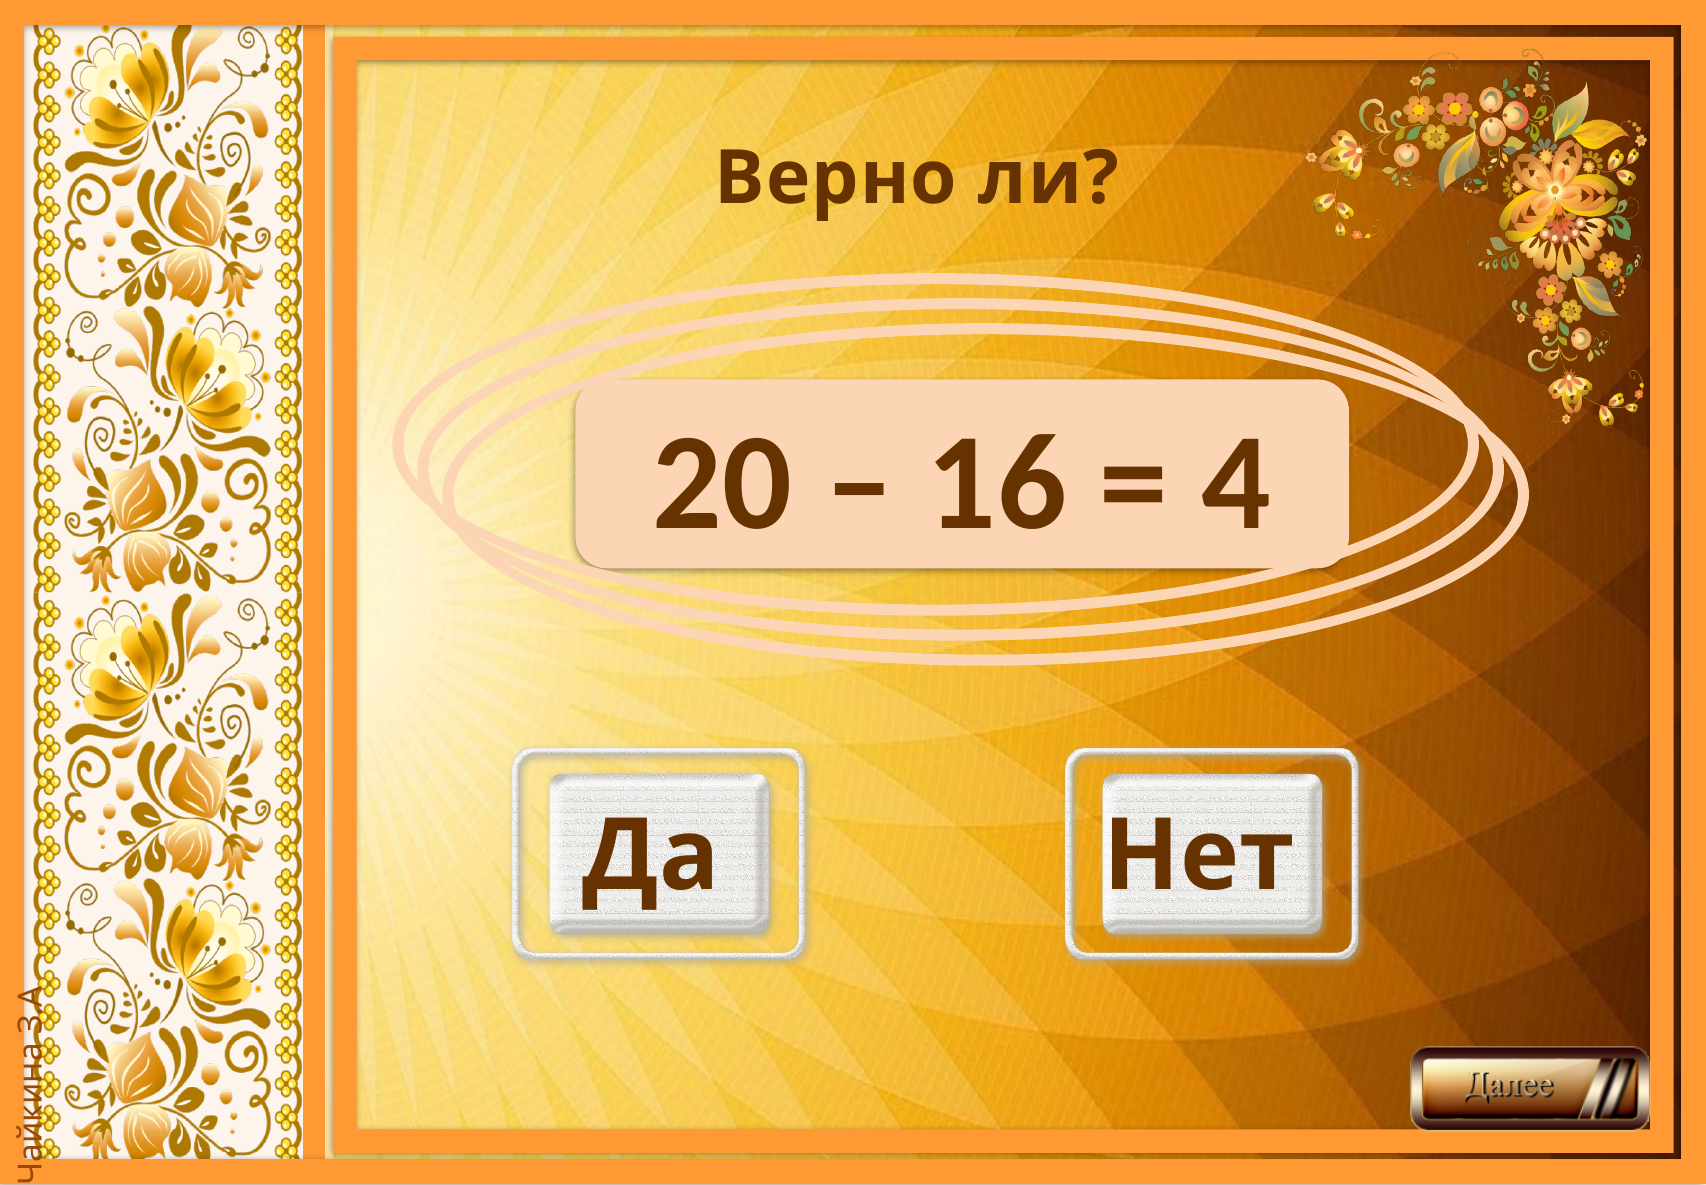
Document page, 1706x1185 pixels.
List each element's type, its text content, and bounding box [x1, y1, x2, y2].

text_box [1054, 733, 1373, 976]
text_box 20 – 16 = 4 [574, 378, 1350, 570]
picture [25, 25, 303, 1159]
picture [25, 1130, 38, 1138]
text_box Верно ли? [392, 119, 1444, 317]
text_box [415, 296, 1491, 534]
picture [25, 1091, 38, 1099]
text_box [501, 733, 820, 976]
picture [25, 1068, 31, 1077]
picture [32, 1149, 39, 1157]
picture [325, 25, 1681, 1159]
text_box [390, 271, 1466, 509]
picture [25, 1149, 32, 1159]
picture [32, 1048, 39, 1056]
picture [25, 993, 31, 1000]
text_box [440, 321, 1532, 668]
text_box [467, 439, 1507, 643]
text_box [460, 426, 1482, 618]
